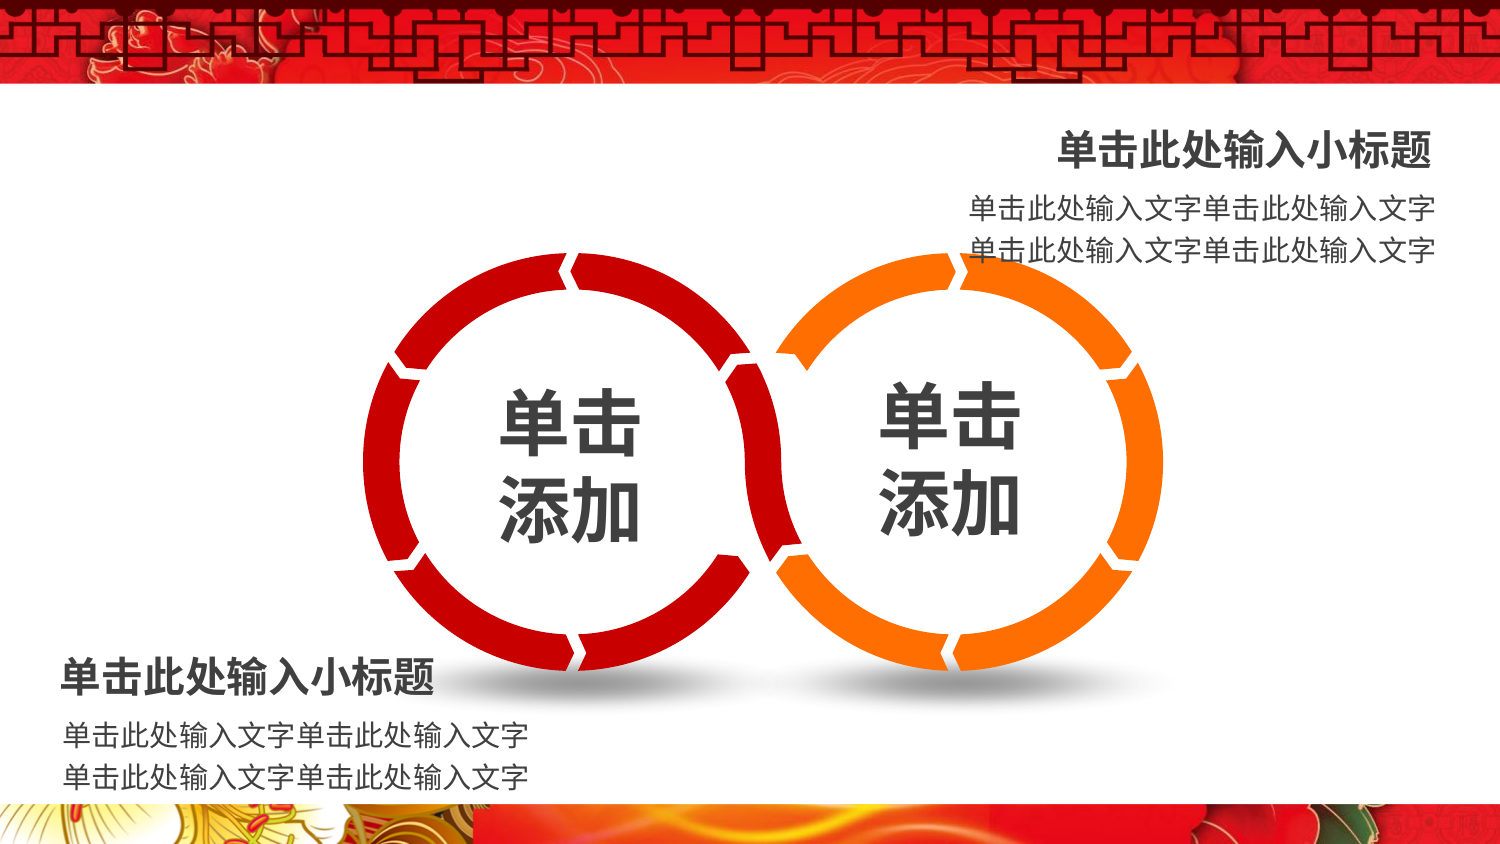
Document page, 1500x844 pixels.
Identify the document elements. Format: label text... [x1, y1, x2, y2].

text_box [954, 553, 1133, 649]
text_box [570, 253, 751, 370]
text_box [776, 554, 949, 649]
text_box 单击此处输入文字单击此处输入文字 单击此处输入文字单击此处输入文字 [47, 703, 582, 802]
picture [0, 805, 1500, 844]
text_box 单击 添加 [771, 362, 1130, 553]
text_box [577, 560, 750, 649]
text_box [363, 362, 398, 561]
text_box [959, 276, 1132, 362]
text_box 单击此处输入小标题 [1021, 114, 1432, 174]
text_box [1114, 362, 1164, 561]
text_box [733, 363, 777, 562]
text_box 单击此处输入文字单击此处输入文字 单击此处输入文字单击此处输入文字 [917, 176, 1452, 276]
text_box 单击 添加 [391, 370, 750, 560]
text_box 单击此处输入小标题 [59, 641, 470, 701]
text_box [393, 560, 573, 649]
text_box [775, 256, 954, 362]
picture [358, 649, 1180, 716]
picture [0, 0, 1500, 83]
text_box [394, 253, 567, 370]
